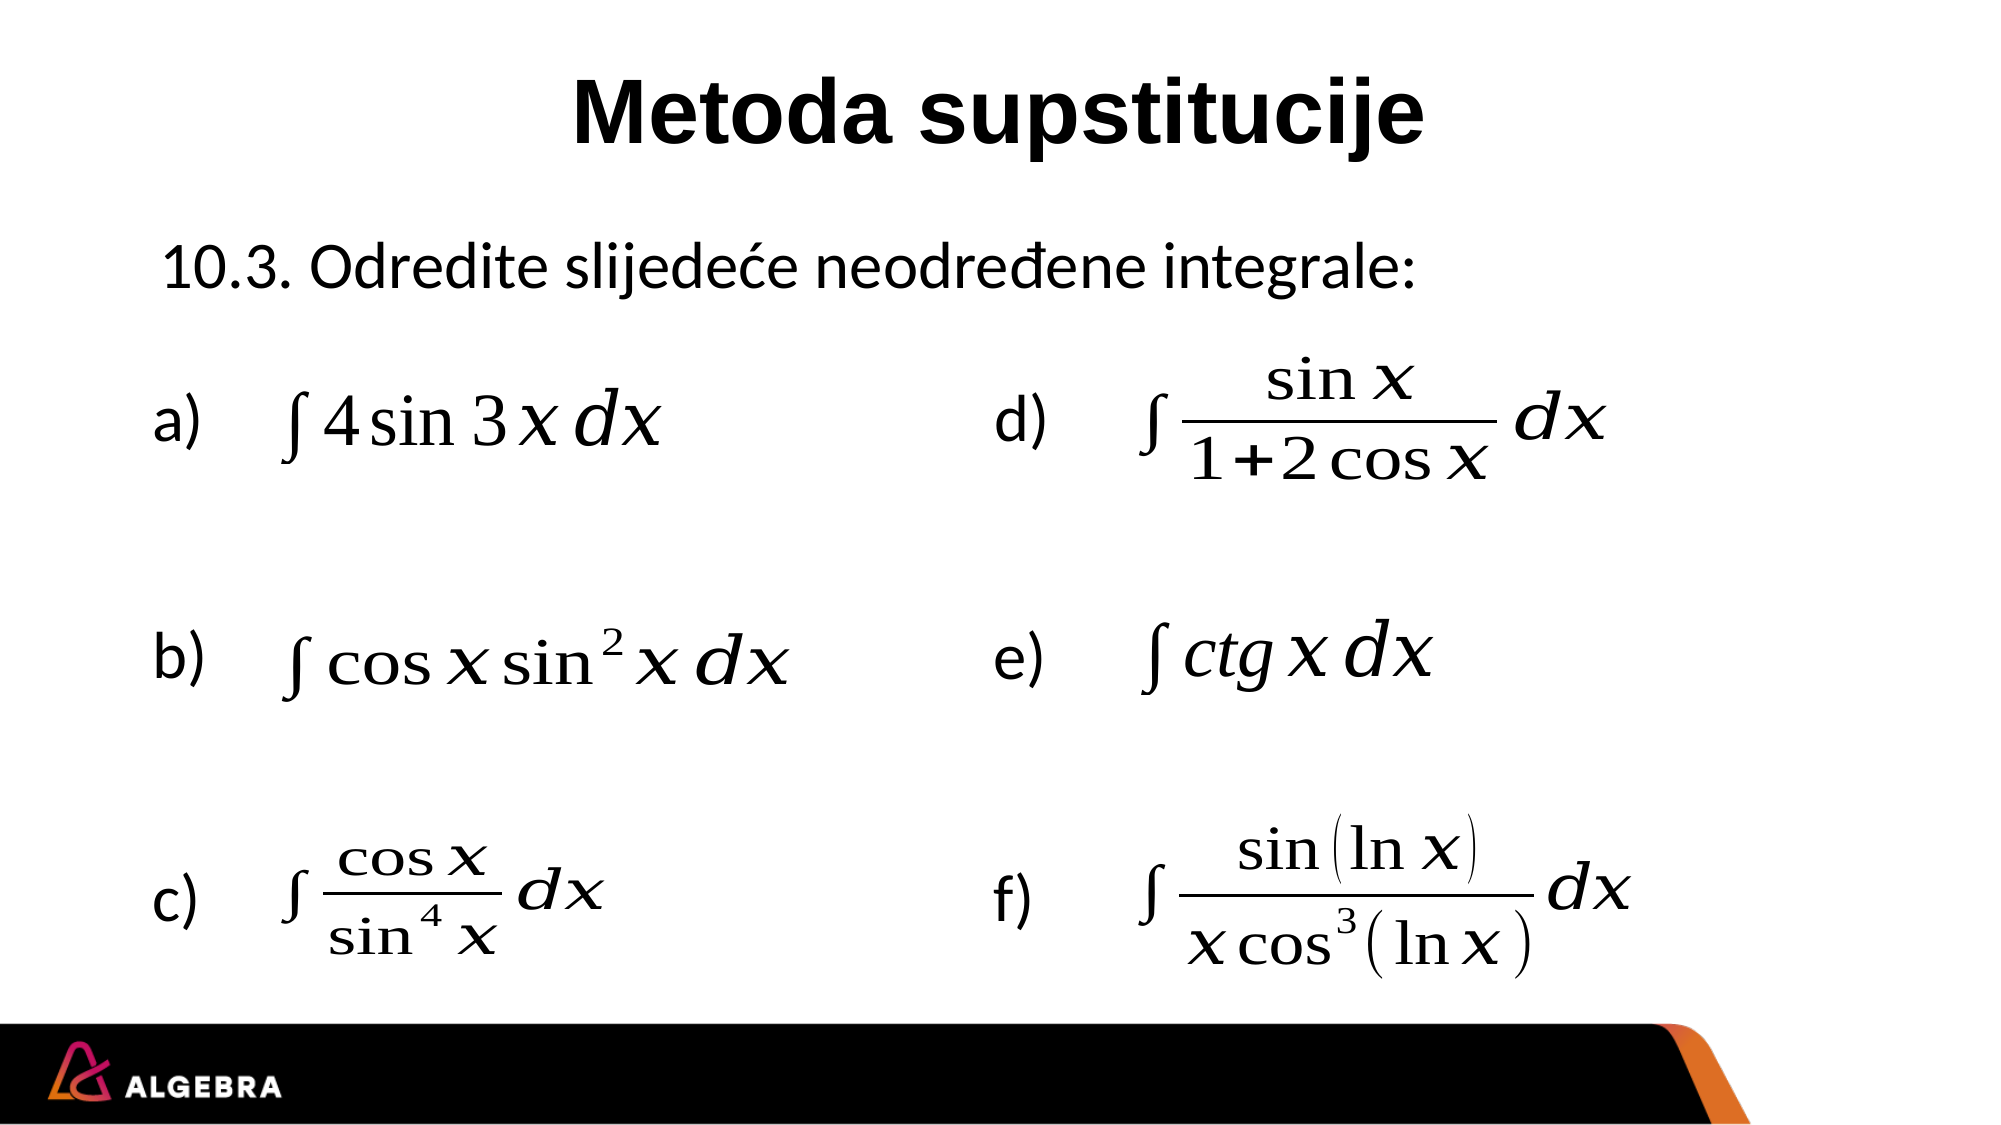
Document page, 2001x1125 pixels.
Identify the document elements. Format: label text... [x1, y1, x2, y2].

text_box e) [978, 605, 1090, 700]
text_box d) [979, 367, 1092, 463]
text_box f) [978, 847, 1090, 943]
text_box b) [137, 604, 249, 699]
text_box a) [137, 367, 249, 463]
title Metoda supstitucije [137, 4, 1863, 223]
text_box c) [137, 847, 249, 943]
picture [0, 1023, 1958, 1125]
text_box 10.3. Odredite slijedeće neodređene integrale: [159, 222, 1838, 303]
